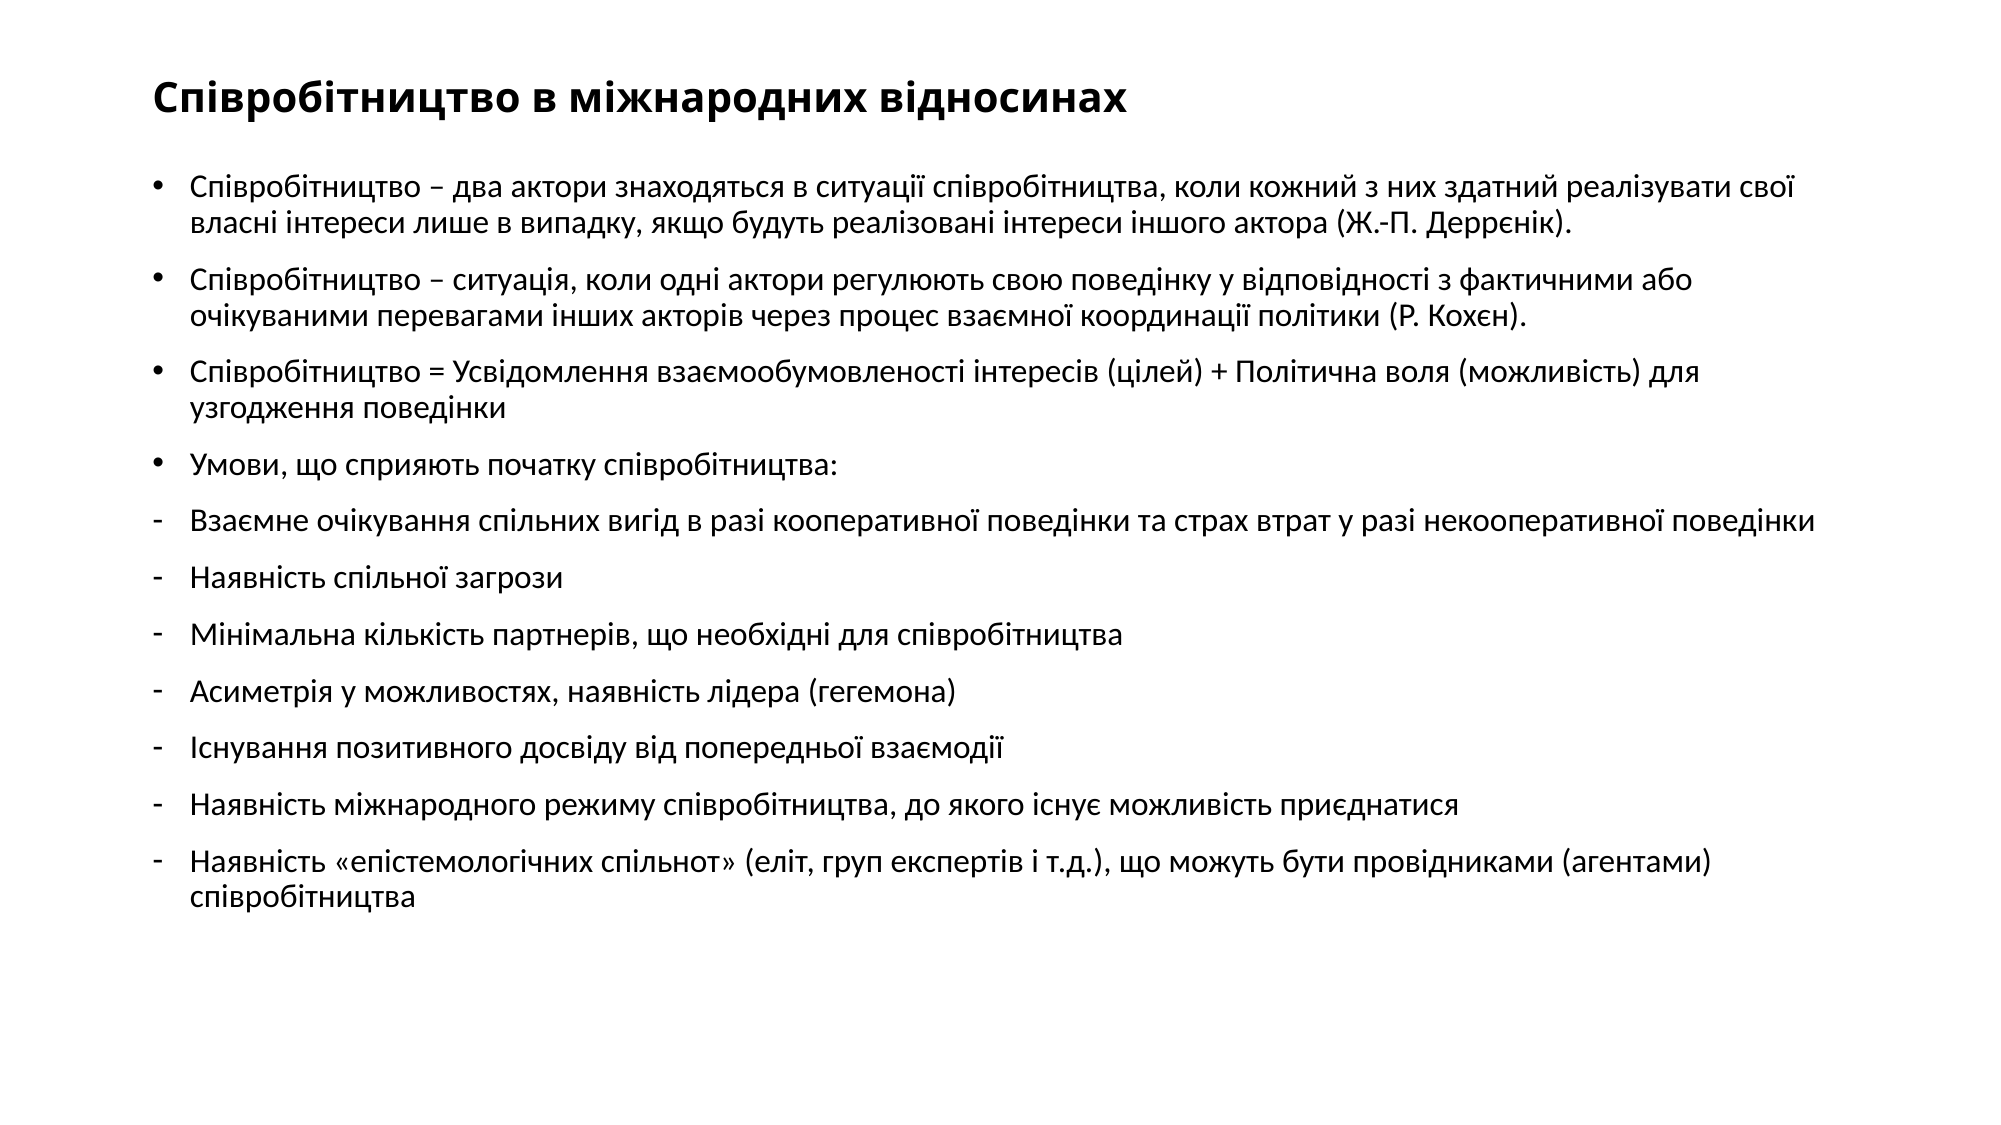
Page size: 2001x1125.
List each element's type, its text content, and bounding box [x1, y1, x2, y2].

title Співробітництво в міжнародних відносинах [137, 59, 1863, 139]
list Співробітництво – два актори знаходяться в ситуації співробітництва, коли кожний з них здатний реалізувати свої власні інтереси лише в випадку, якщо будуть реалізовані інтереси іншого актора (Ж.-П. Деррєнік). Співробітництво – ситуація, коли одні актори регулюють свою поведінку у відповідності з фактичними або очікуваними перевагами інших акторів через процес взаємної координації політики (Р. Кохєн). Співробітництво = Усвідомлення взаємообумовленості інтересів (цілей) + Політична воля (можливість) для узгодження поведінки Умови, що сприяють початку співробітництва: Взаємне очікування спільних вигід в разі кооперативної поведінки та страх втрат у разі некооперативної поведінки Наявність спільної загрози Мінімальна кількість партнерів, що необхідні для співробітництва Асиметрія у можливостях, наявність лідера (гегемона) Існування позитивного досвіду від попередньої взаємодії Наявність міжнародного режиму співробітництва, до якого існує можливість приєднатися Наявність «епістемологічних спільнот» (еліт, груп експертів і т.д.), що можуть бути провідниками (агентами) співробітництва [137, 161, 1863, 1014]
